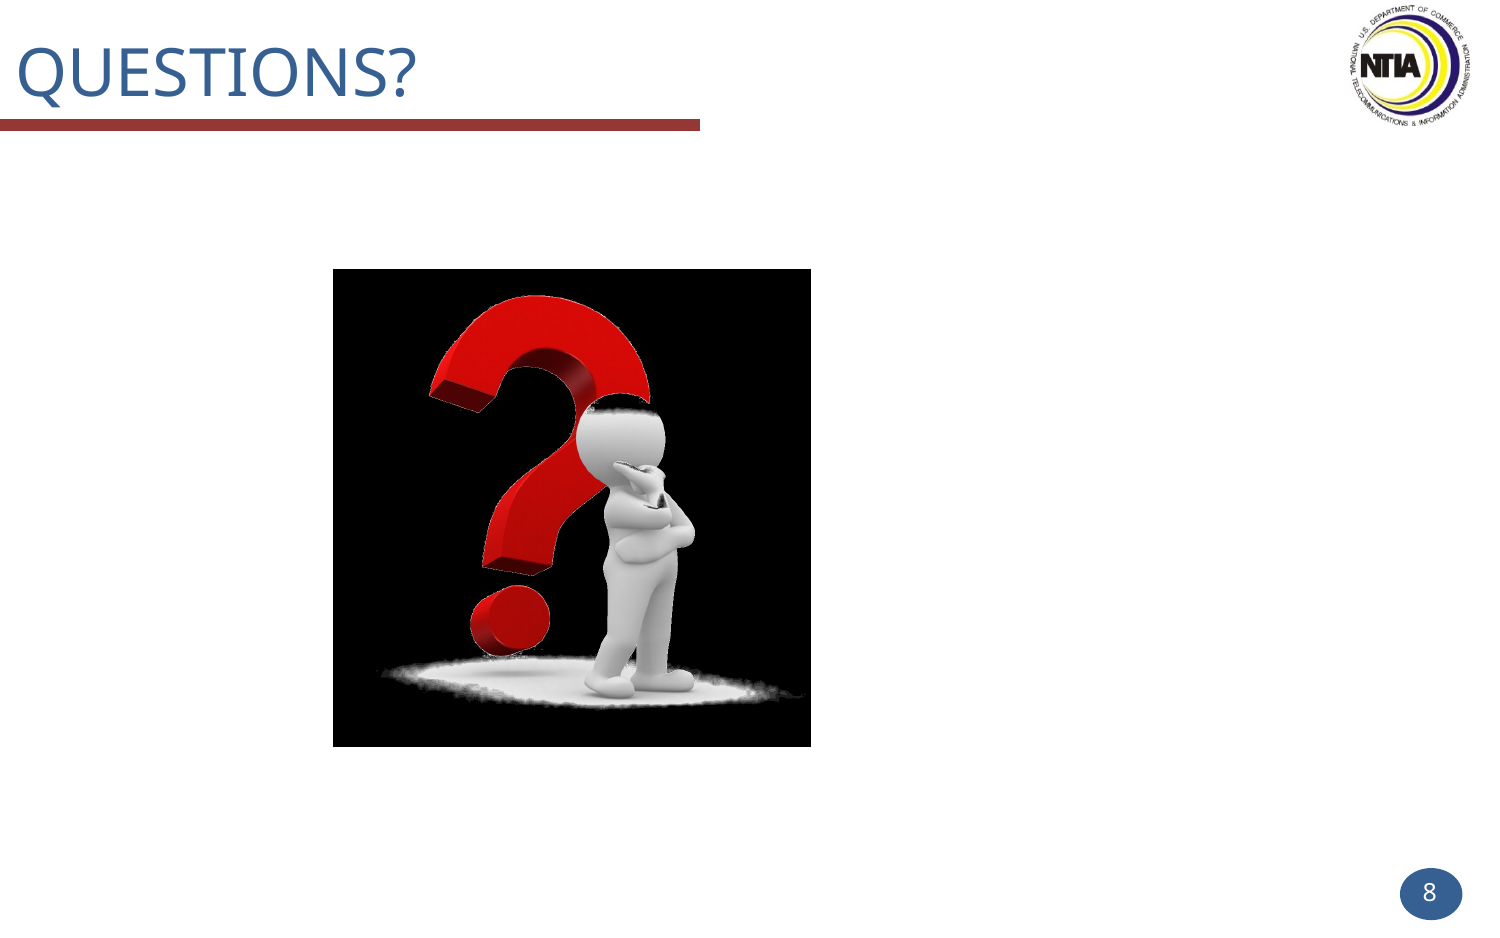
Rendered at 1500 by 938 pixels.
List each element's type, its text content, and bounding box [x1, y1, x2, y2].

picture [1350, 5, 1470, 126]
title Questions? [0, 20, 1275, 119]
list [332, 268, 811, 747]
slide_number 8 [1398, 868, 1462, 919]
